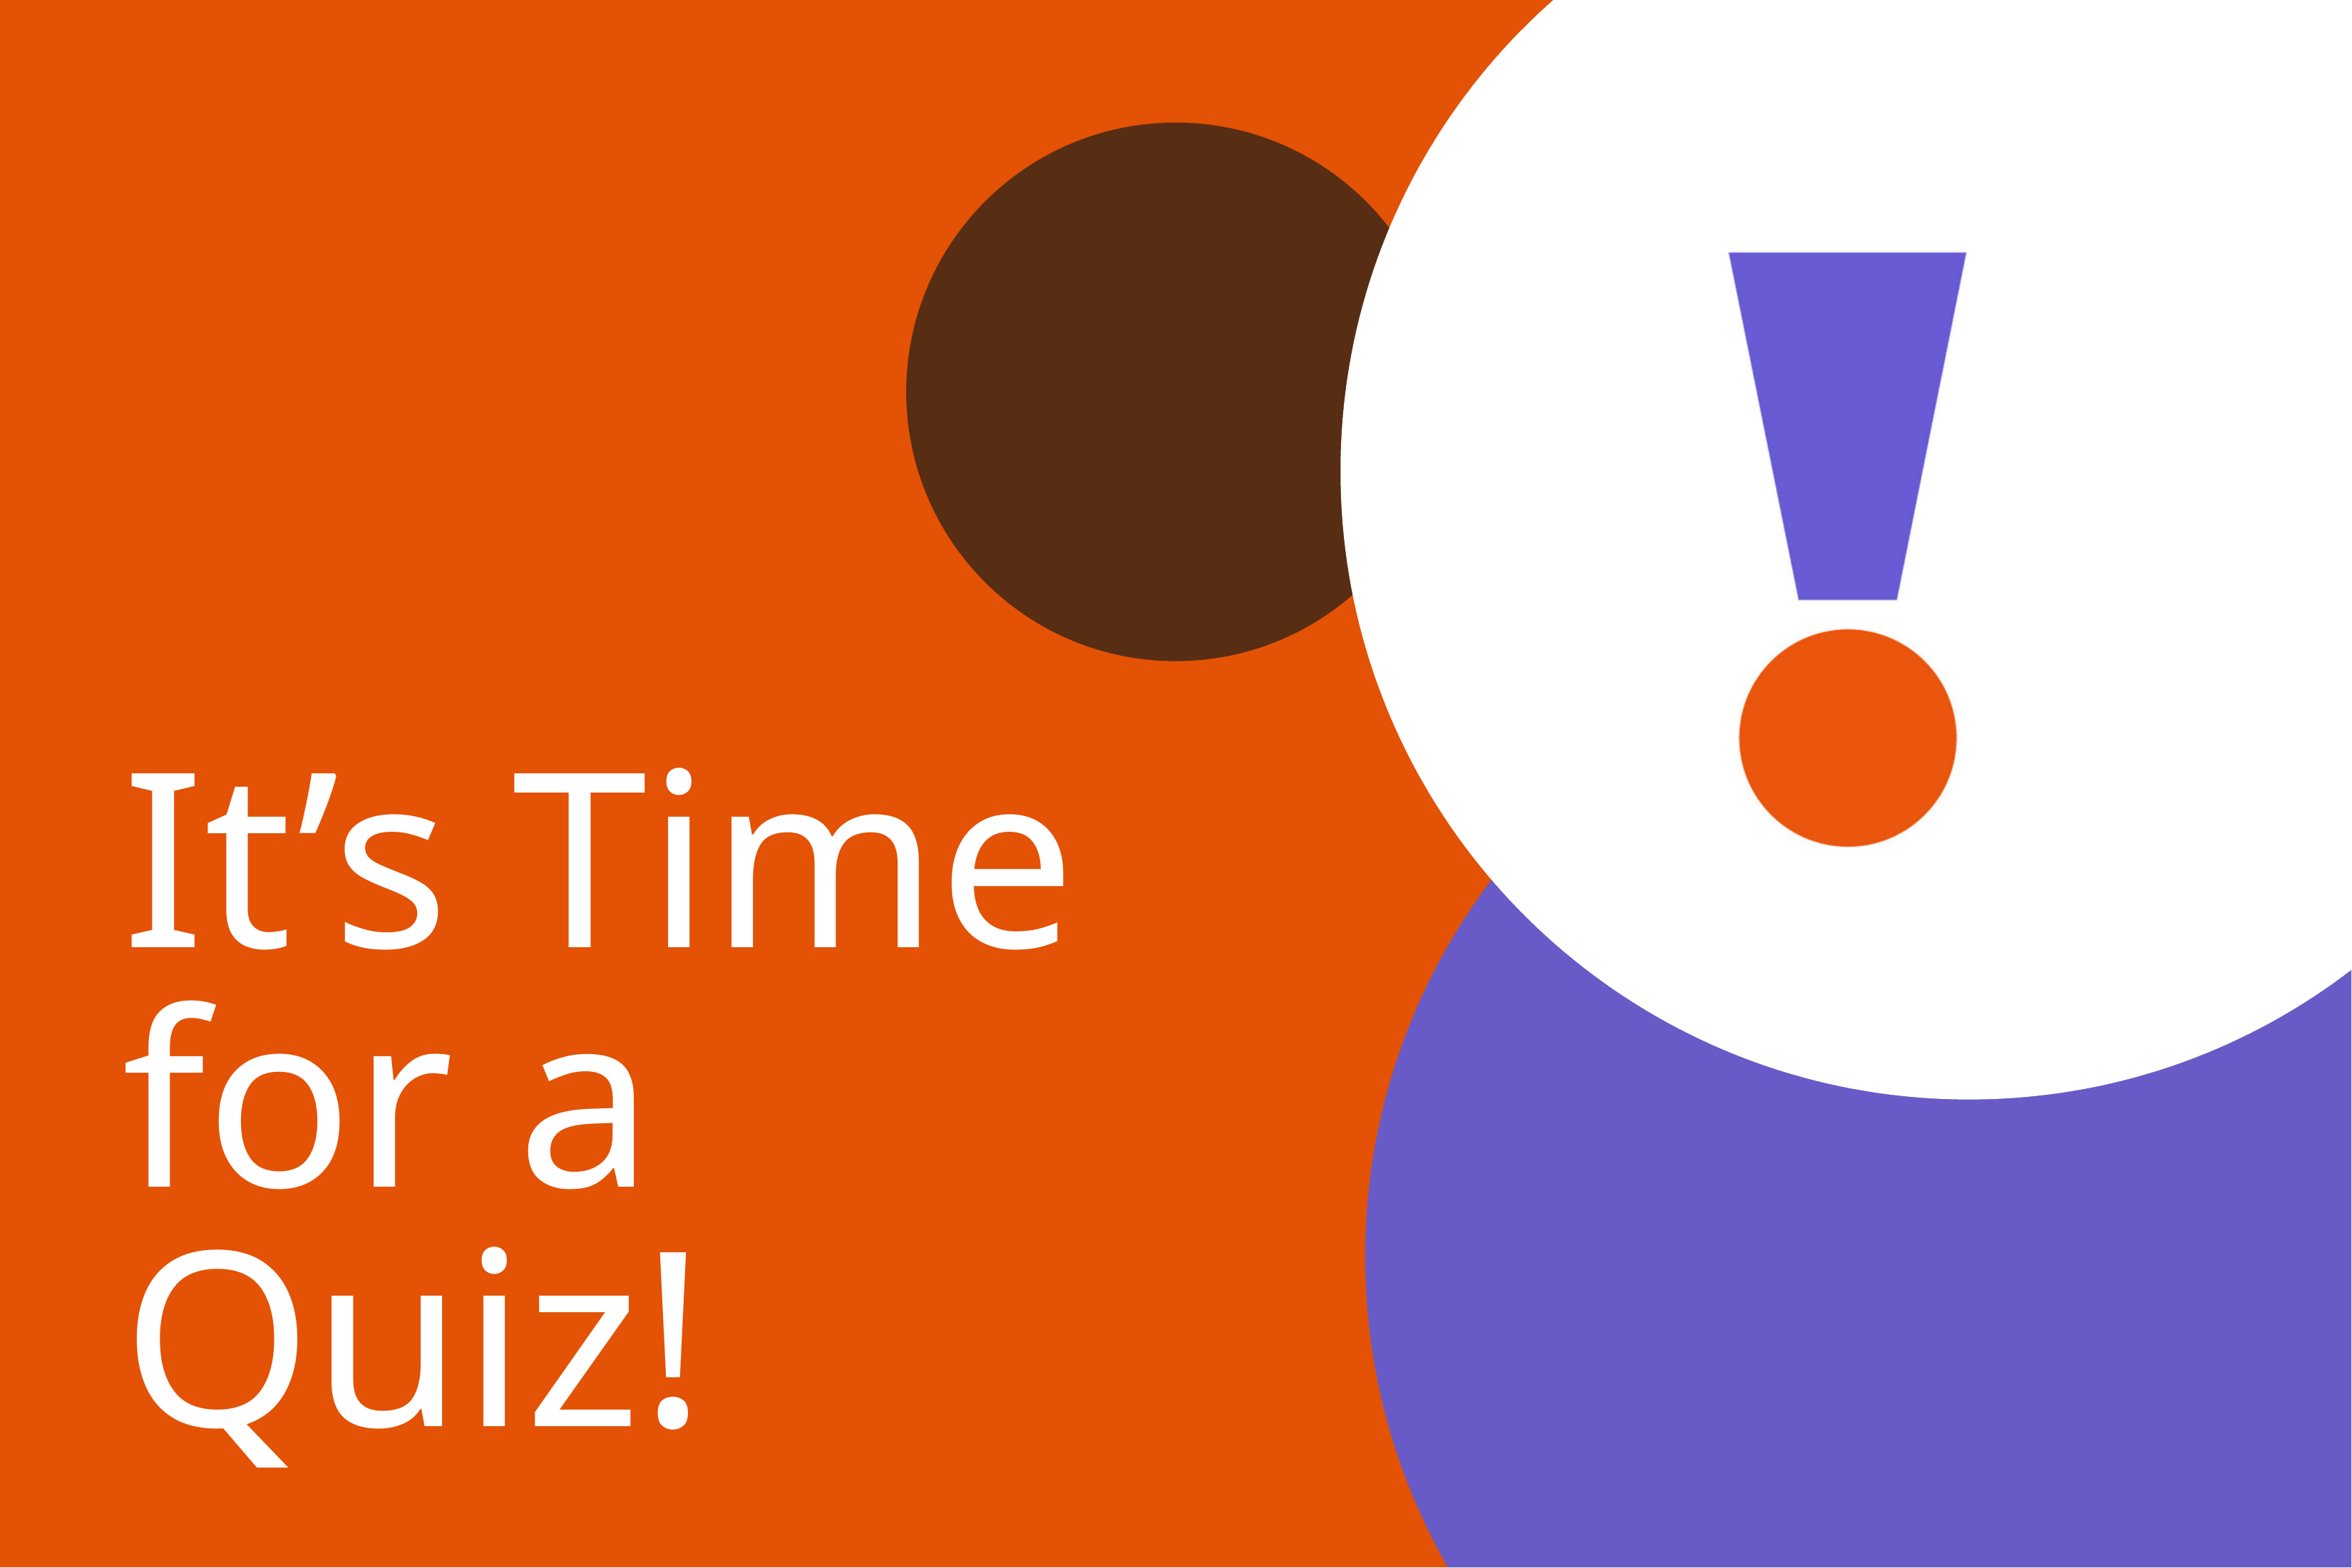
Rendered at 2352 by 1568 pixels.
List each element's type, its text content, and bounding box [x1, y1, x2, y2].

title It’s Time for a Quiz! [122, 755, 1136, 1254]
picture [1340, 0, 2352, 1100]
